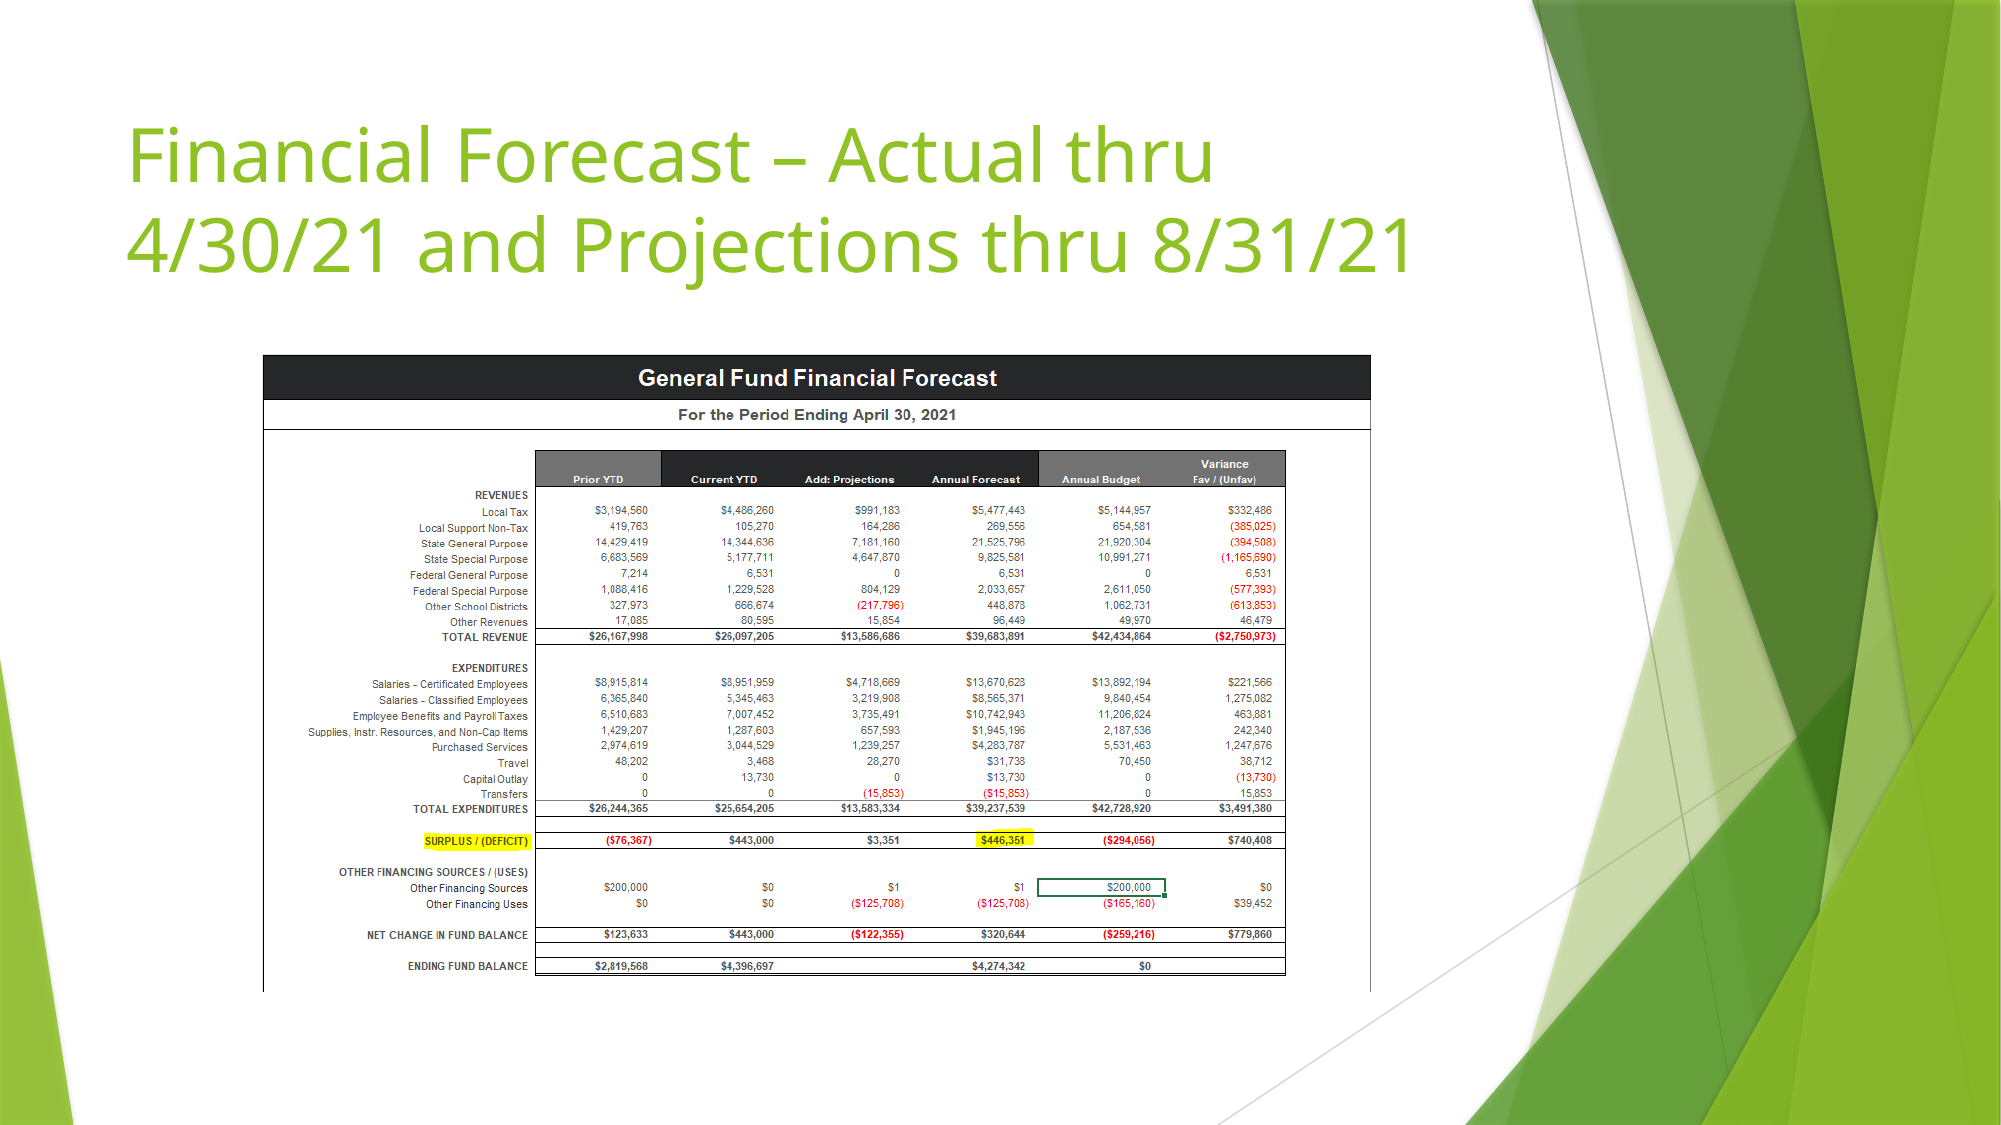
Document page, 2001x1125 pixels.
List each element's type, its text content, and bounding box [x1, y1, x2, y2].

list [261, 353, 1371, 992]
title Financial Forecast – Actual thru 4/30/21 and Projections thru 8/31/21 [111, 99, 1522, 317]
